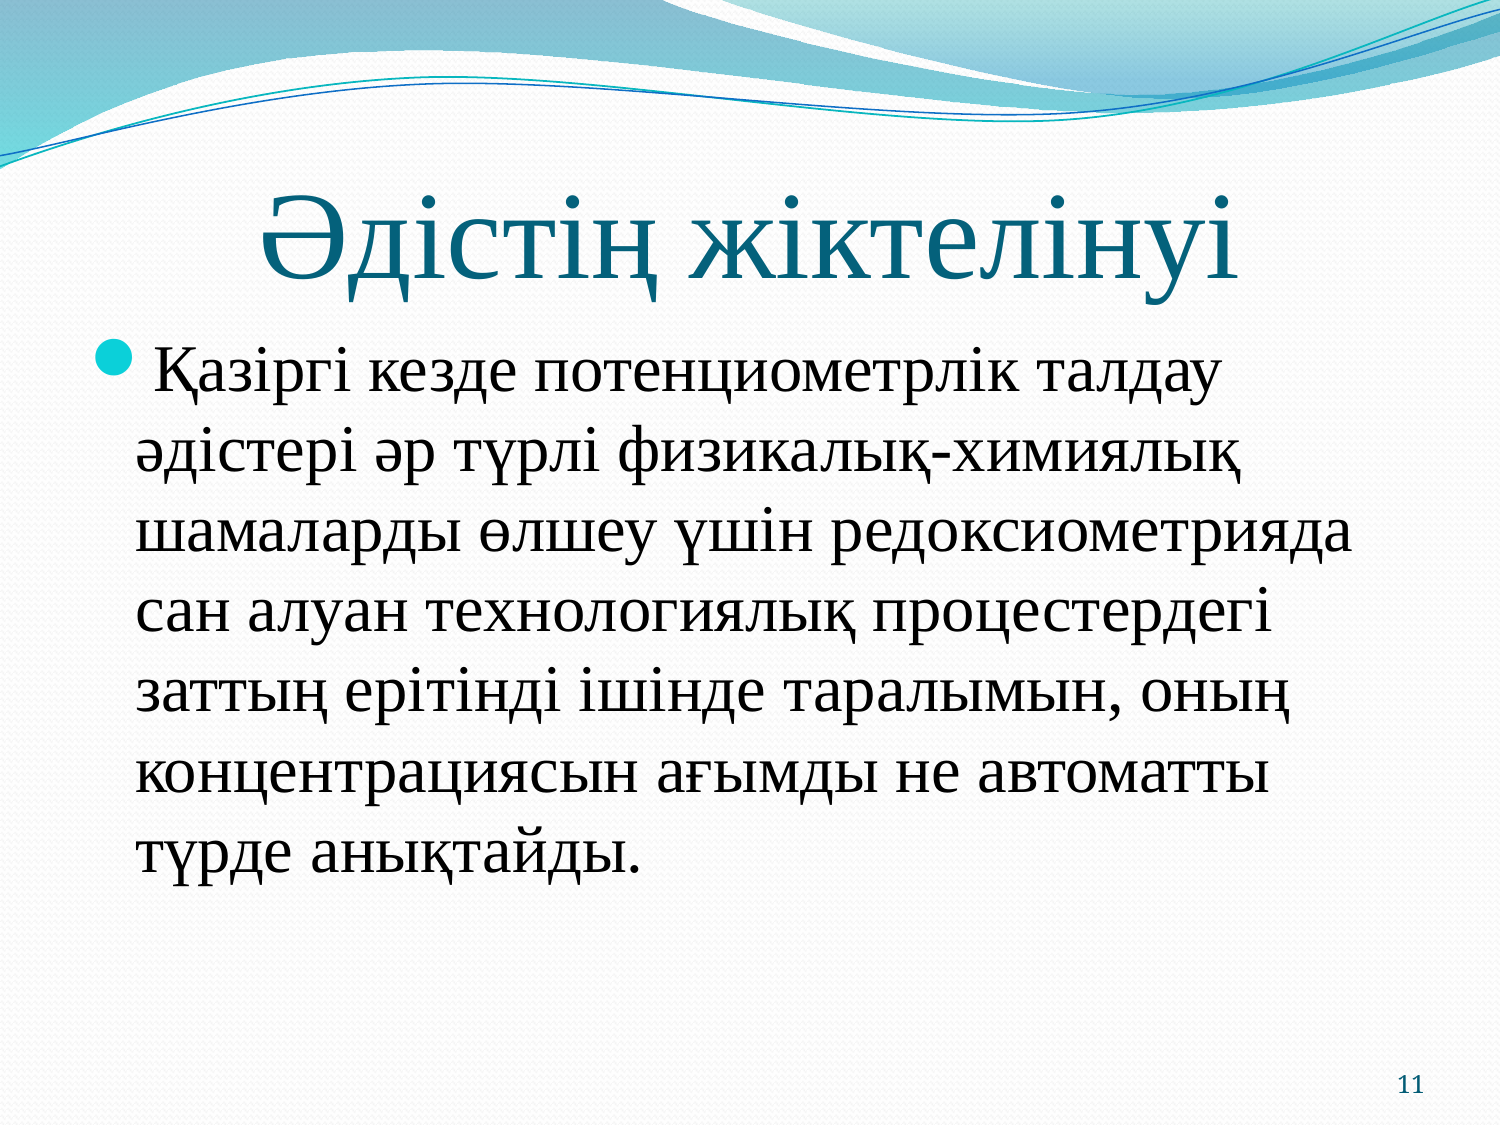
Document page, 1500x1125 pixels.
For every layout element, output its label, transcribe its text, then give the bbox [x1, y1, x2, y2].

list Қазіргі кезде потенциометрлік талдау әдістері әр түрлі физикалық-химиялық шамаларды өлшеу үшін редоксиометрияда сан алуан технологиялық процестердегі заттың ерітінді ішінде таралымын, оның концентрациясын ағымды не автоматты түрде анықтайды. [74, 317, 1426, 1038]
title Әдістің жіктелінуі [74, 115, 1426, 304]
slide_number 11 [1299, 1042, 1425, 1103]
